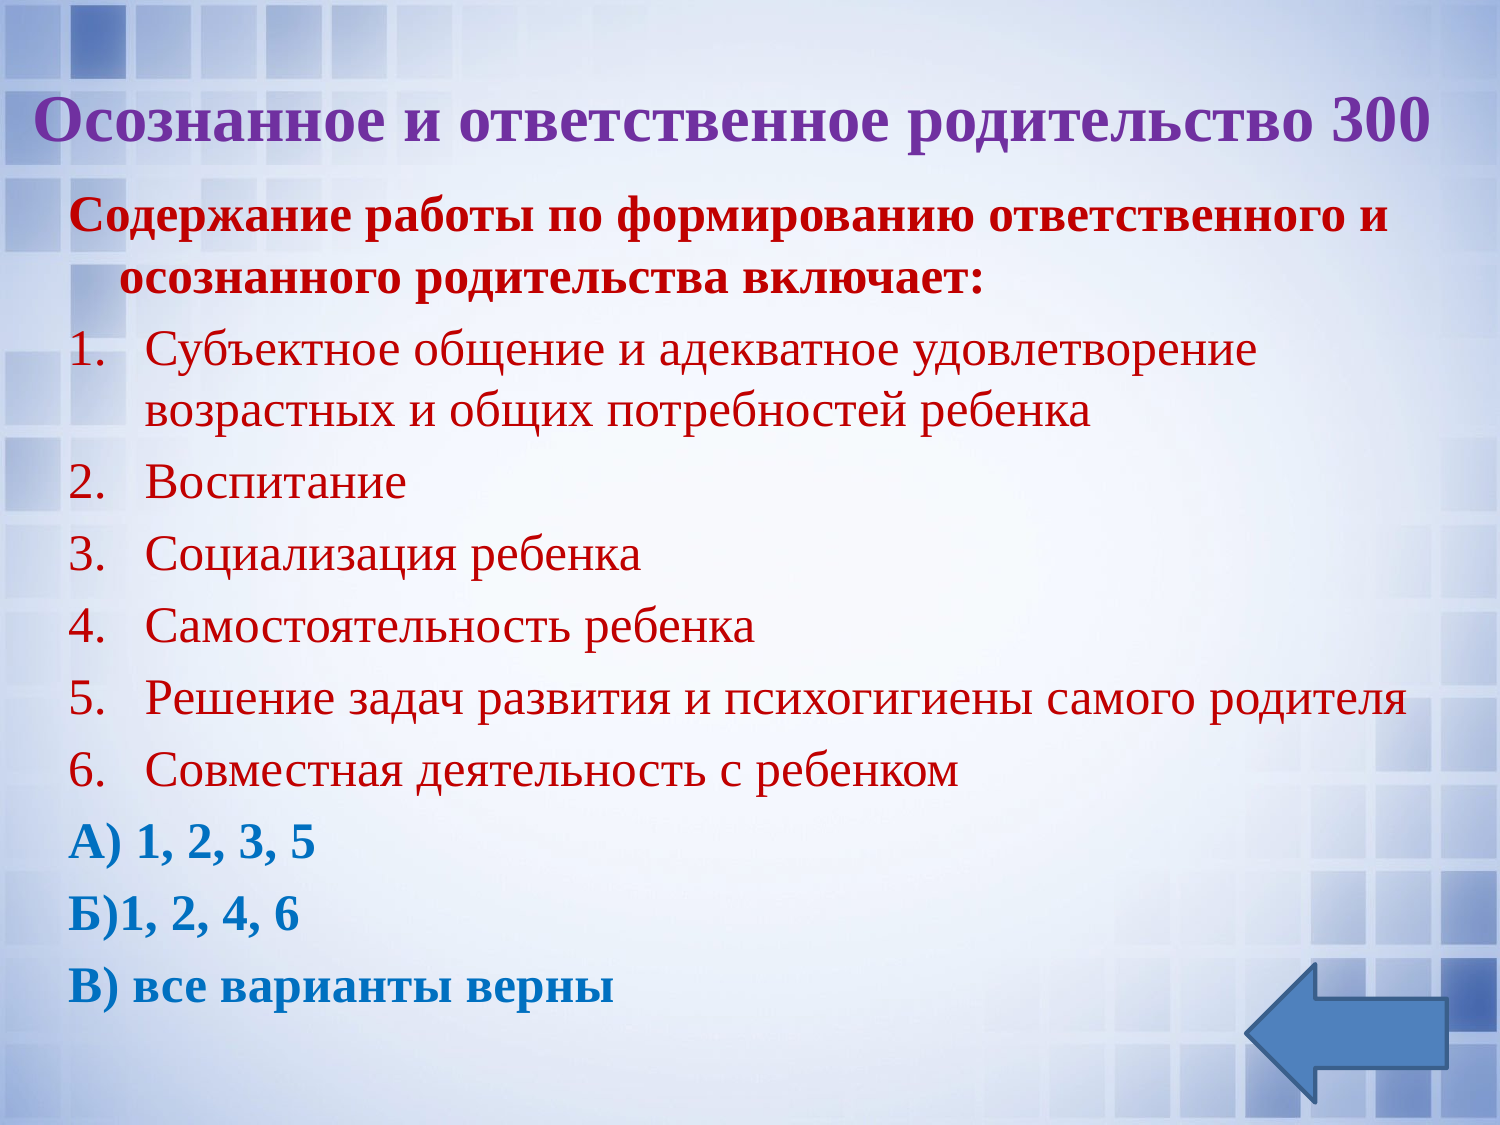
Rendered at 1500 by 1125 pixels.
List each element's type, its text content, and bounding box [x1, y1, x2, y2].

title Осознанное и ответственное родительство 300 [17, 45, 1471, 185]
list Содержание работы по формированию ответственного и осознанного родительства включает: Субъектное общение и адекватное удовлетворение возрастных и общих потребностей ребенка Воспитание Социализация ребенка Самостоятельность ребенка Решение задач развития и психогигиены самого родителя Совместная деятельность с ребенком А) 1, 2, 3, 5 Б)1, 2, 4, 6 В) все варианты верны [53, 172, 1425, 1071]
text_box [1243, 962, 1449, 1105]
picture [0, 0, 1500, 1125]
